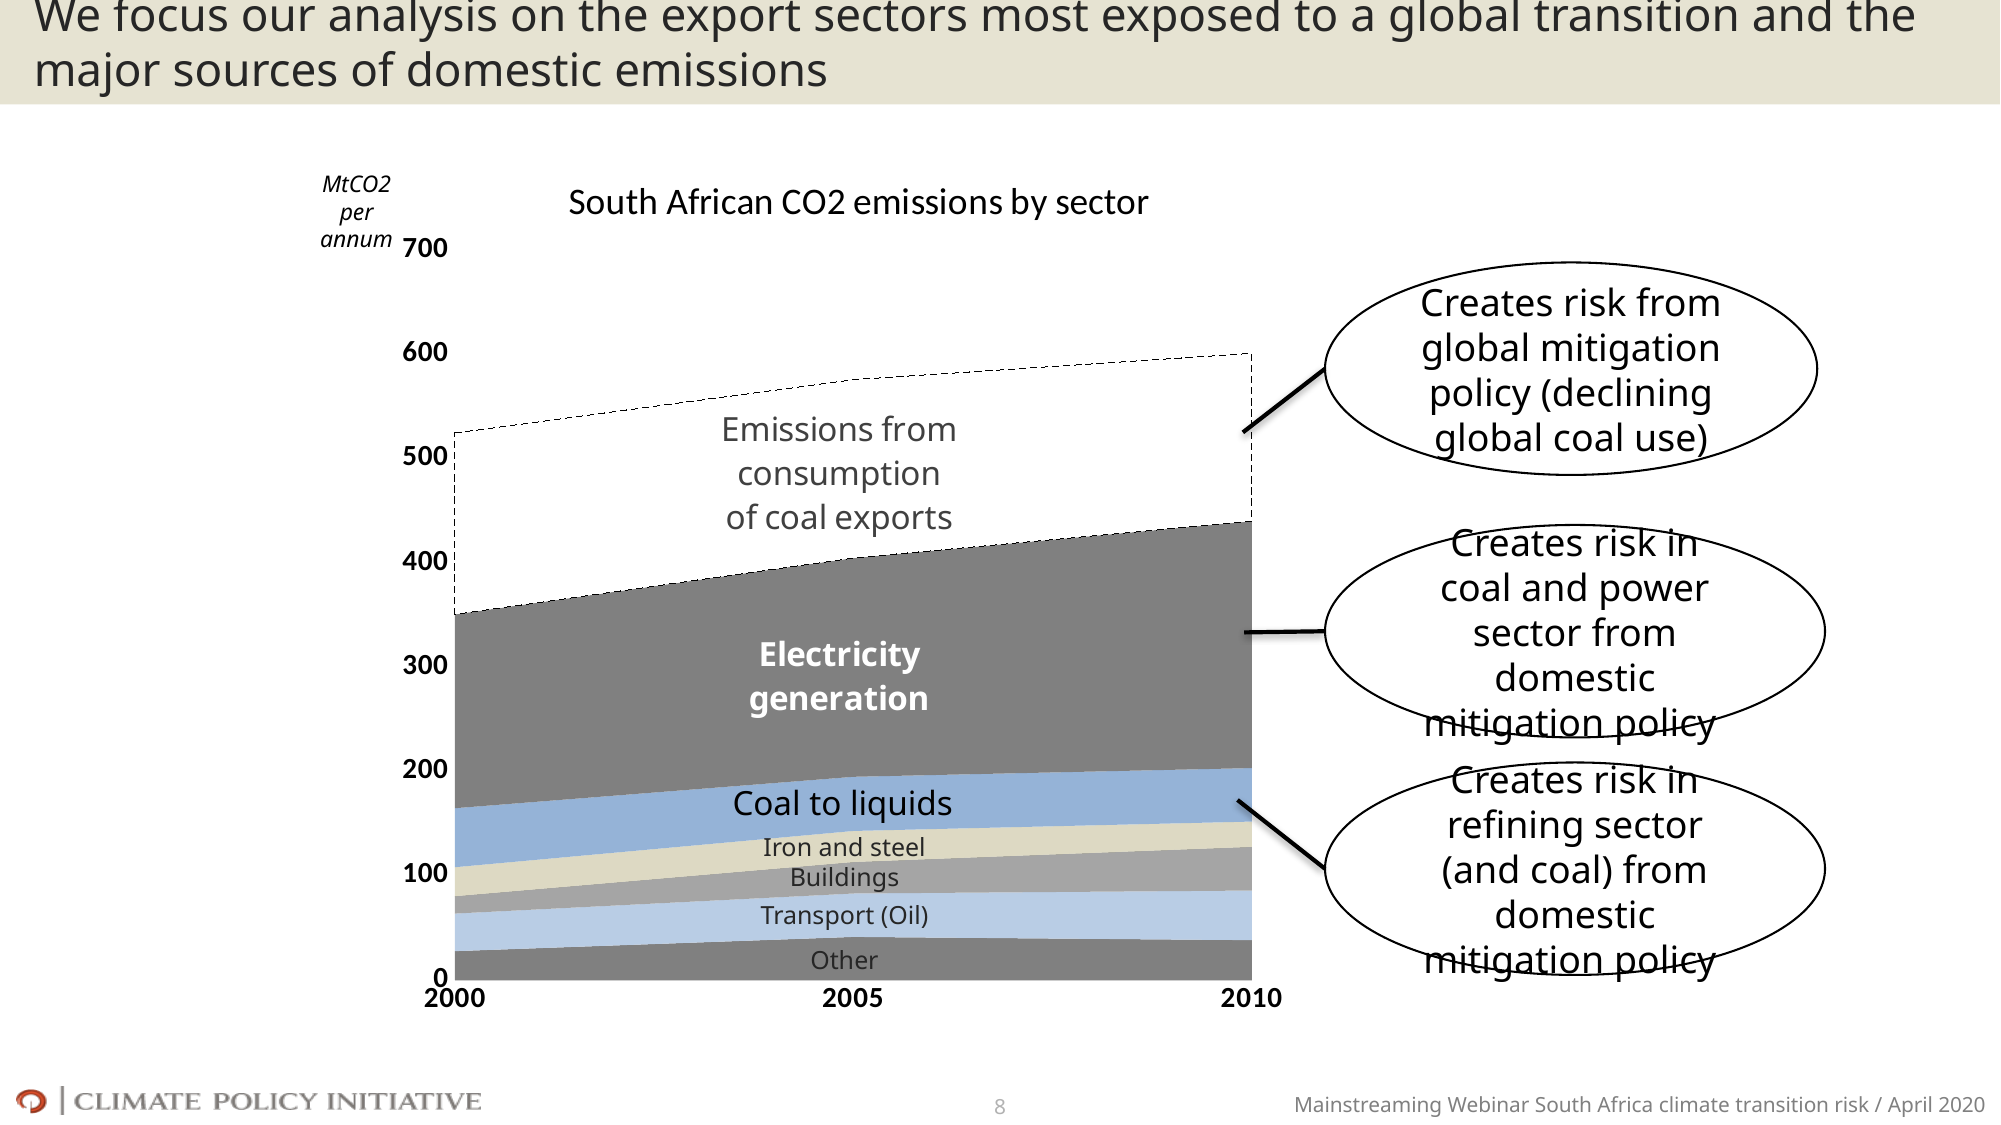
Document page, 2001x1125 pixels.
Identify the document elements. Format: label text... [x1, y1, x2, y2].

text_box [1242, 368, 1326, 433]
picture [16, 1086, 481, 1115]
slide_number 8 [766, 1089, 1234, 1125]
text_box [287, 162, 1284, 1038]
text_box We focus our analysis on the export sectors most exposed to a global transition and the major sources of domestic emissions [0, 0, 2000, 105]
text_box Creates risk from global mitigation policy (declining global coal use) [1323, 260, 1820, 478]
text_box Creates risk in refining sector (and coal) from domestic mitigation policy [1323, 760, 1828, 978]
text_box Creates risk in coal and power sector from domestic mitigation policy [1323, 522, 1828, 740]
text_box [1237, 799, 1326, 869]
